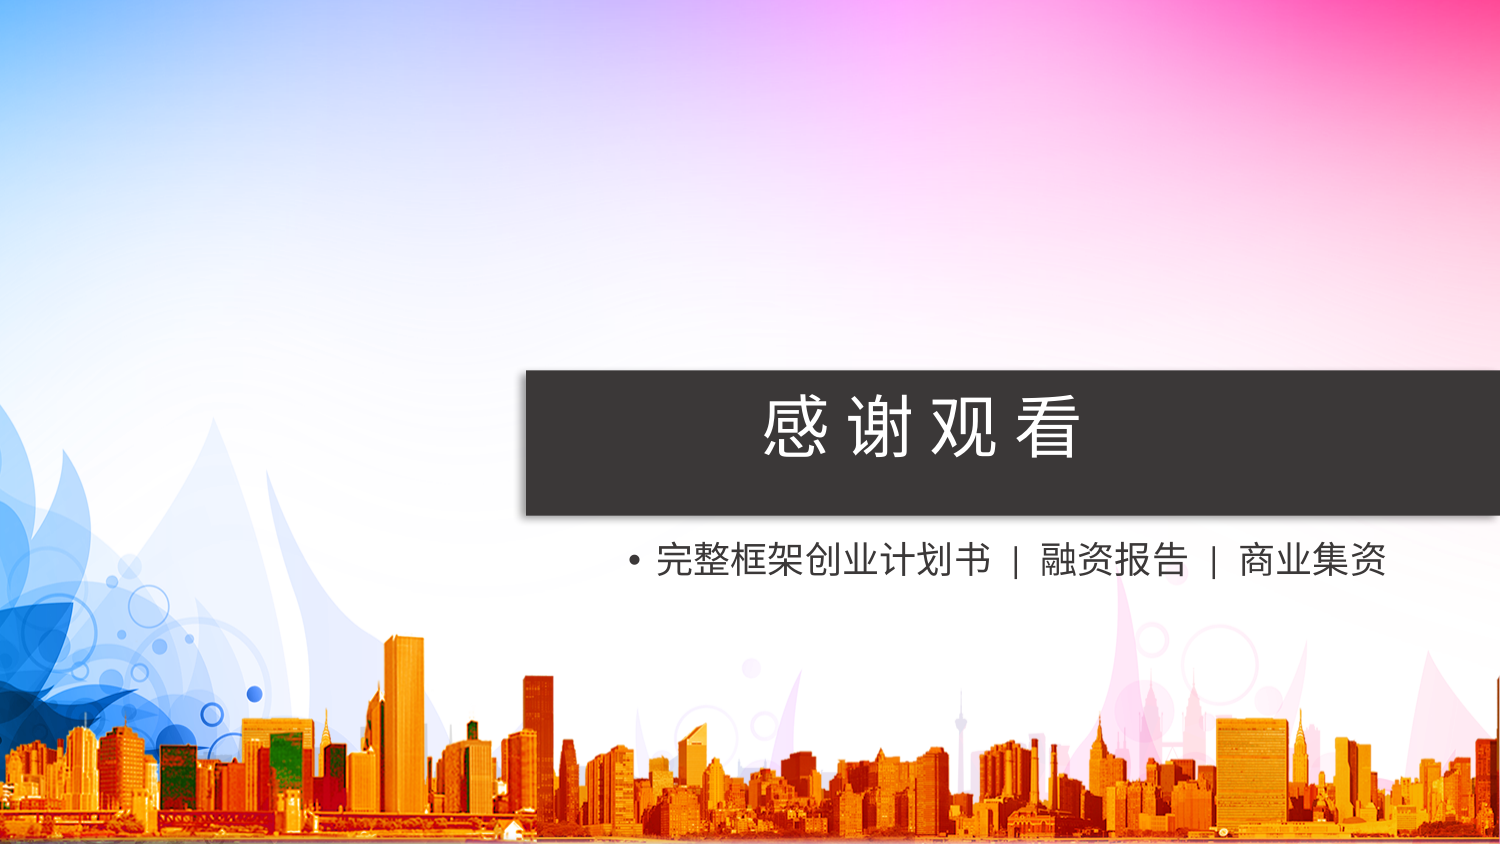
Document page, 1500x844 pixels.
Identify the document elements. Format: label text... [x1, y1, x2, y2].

title 感 谢 观 看 [746, 352, 1240, 509]
text_box [525, 369, 1500, 517]
picture [0, 0, 1500, 844]
subtitle 完整框架创业计划书 | 融资报告 | 商业集资 [613, 534, 1413, 590]
